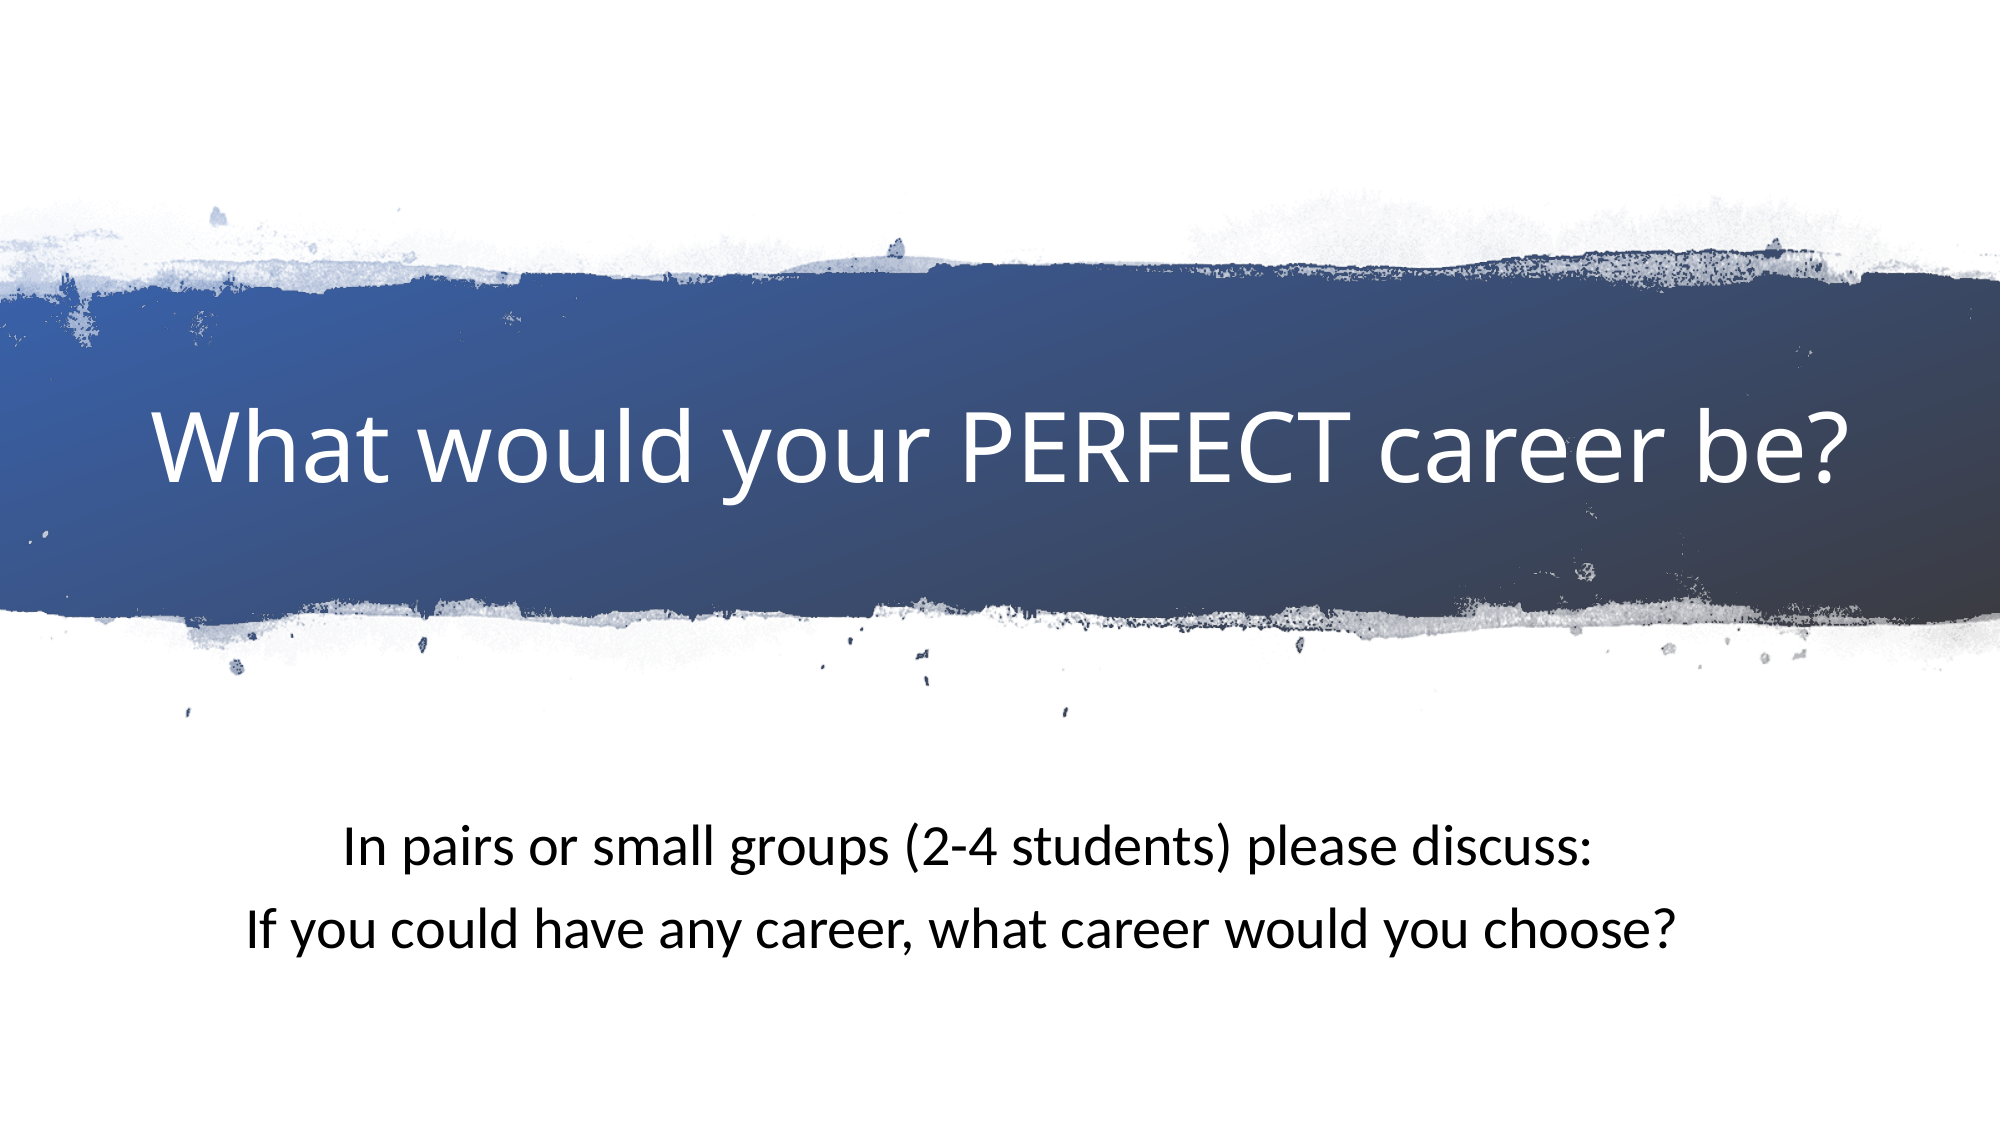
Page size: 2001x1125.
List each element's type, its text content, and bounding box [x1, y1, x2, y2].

list In pairs or small groups (2-4 students) please discuss: If you could have any career, what career would you choose? [192, 734, 1746, 1043]
picture [0, 0, 2000, 734]
text_box [0, 734, 2000, 1125]
